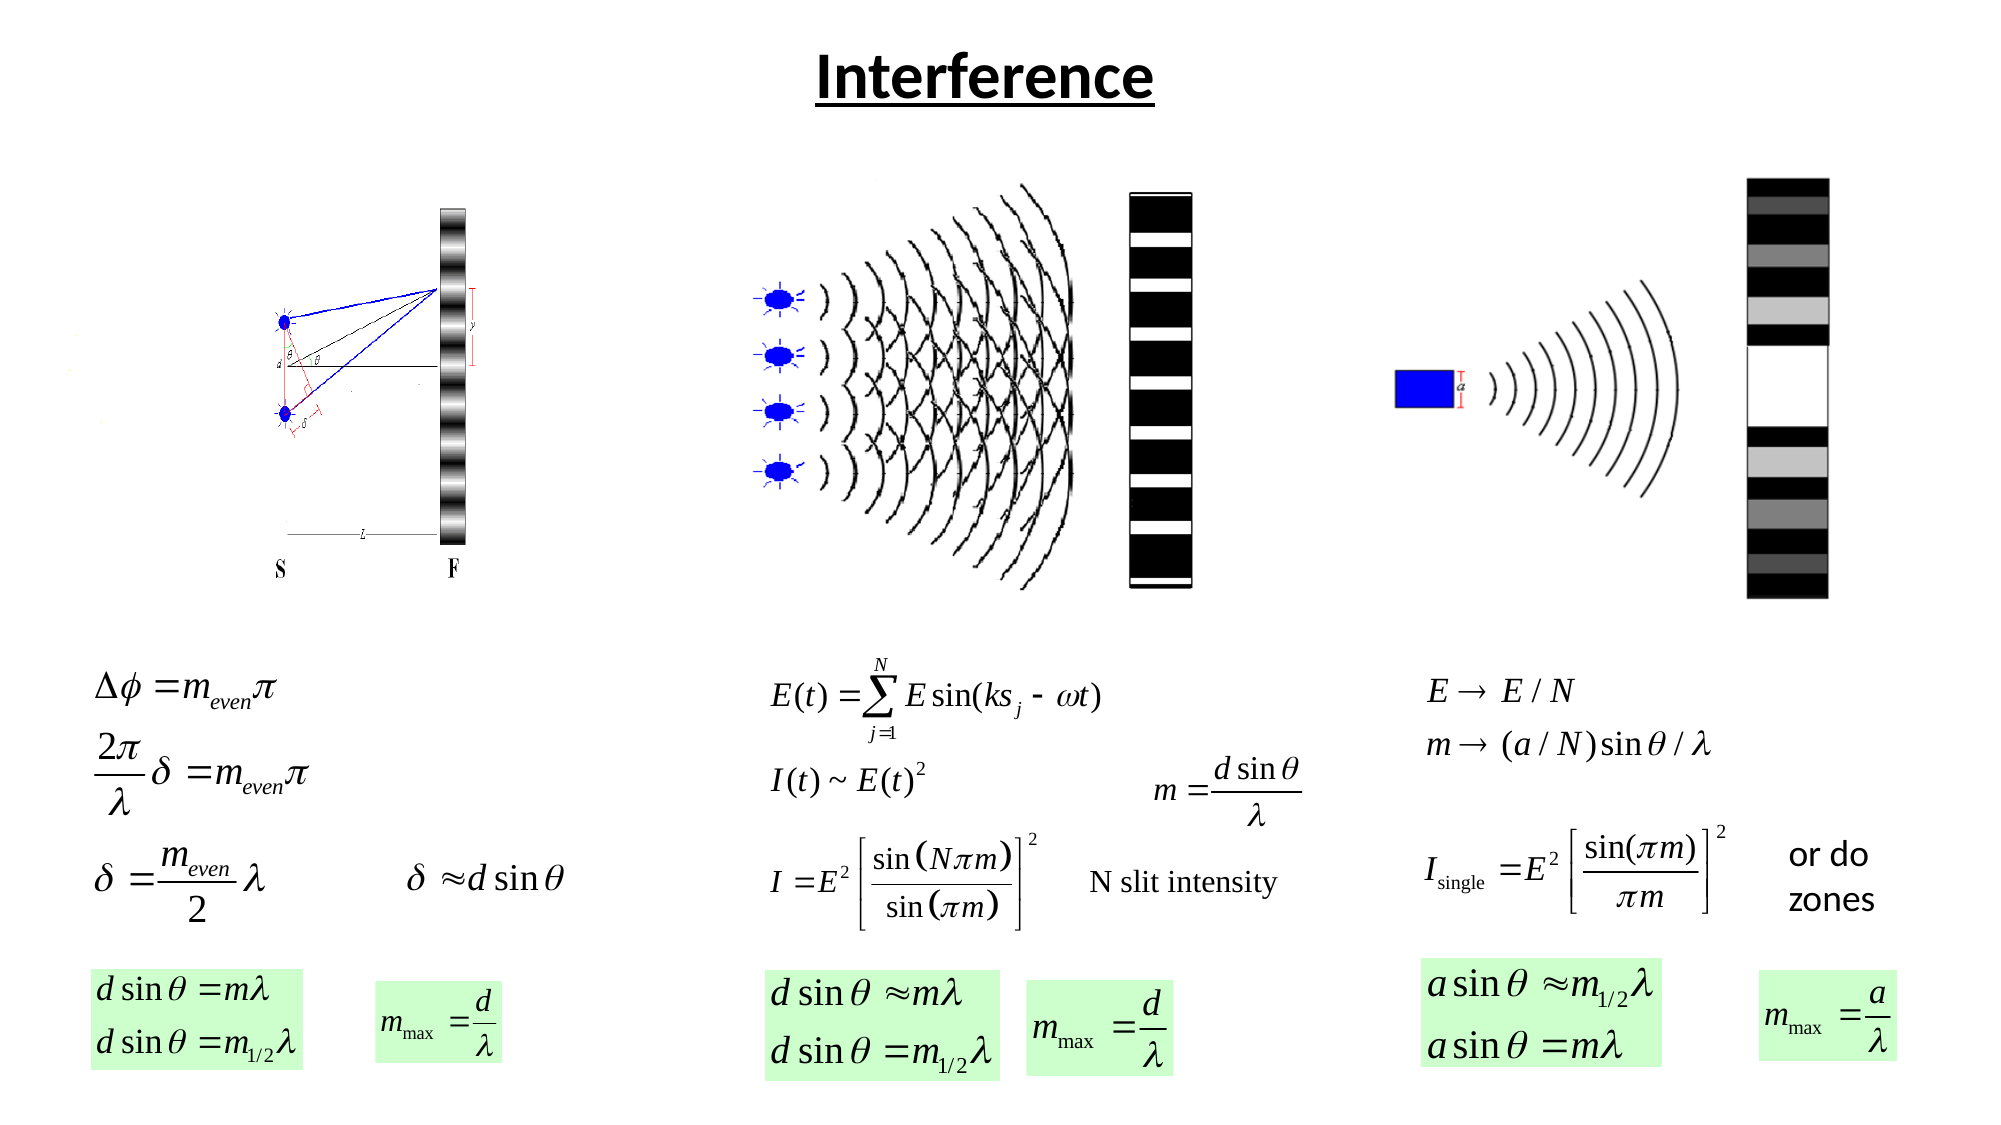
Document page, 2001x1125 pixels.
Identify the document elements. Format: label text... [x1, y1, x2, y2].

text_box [1420, 670, 1719, 771]
picture [1374, 156, 1855, 608]
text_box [88, 658, 317, 930]
text_box or do zones [1773, 821, 1949, 927]
text_box Interference [800, 24, 1188, 119]
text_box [1420, 958, 1662, 1067]
picture [741, 167, 1207, 597]
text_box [375, 980, 503, 1065]
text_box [1418, 814, 1734, 922]
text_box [764, 970, 1000, 1082]
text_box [1026, 979, 1174, 1077]
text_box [90, 969, 304, 1070]
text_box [55, 173, 487, 615]
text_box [1758, 970, 1898, 1061]
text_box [1148, 747, 1310, 834]
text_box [764, 825, 1284, 939]
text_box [401, 856, 573, 901]
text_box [764, 650, 1109, 805]
